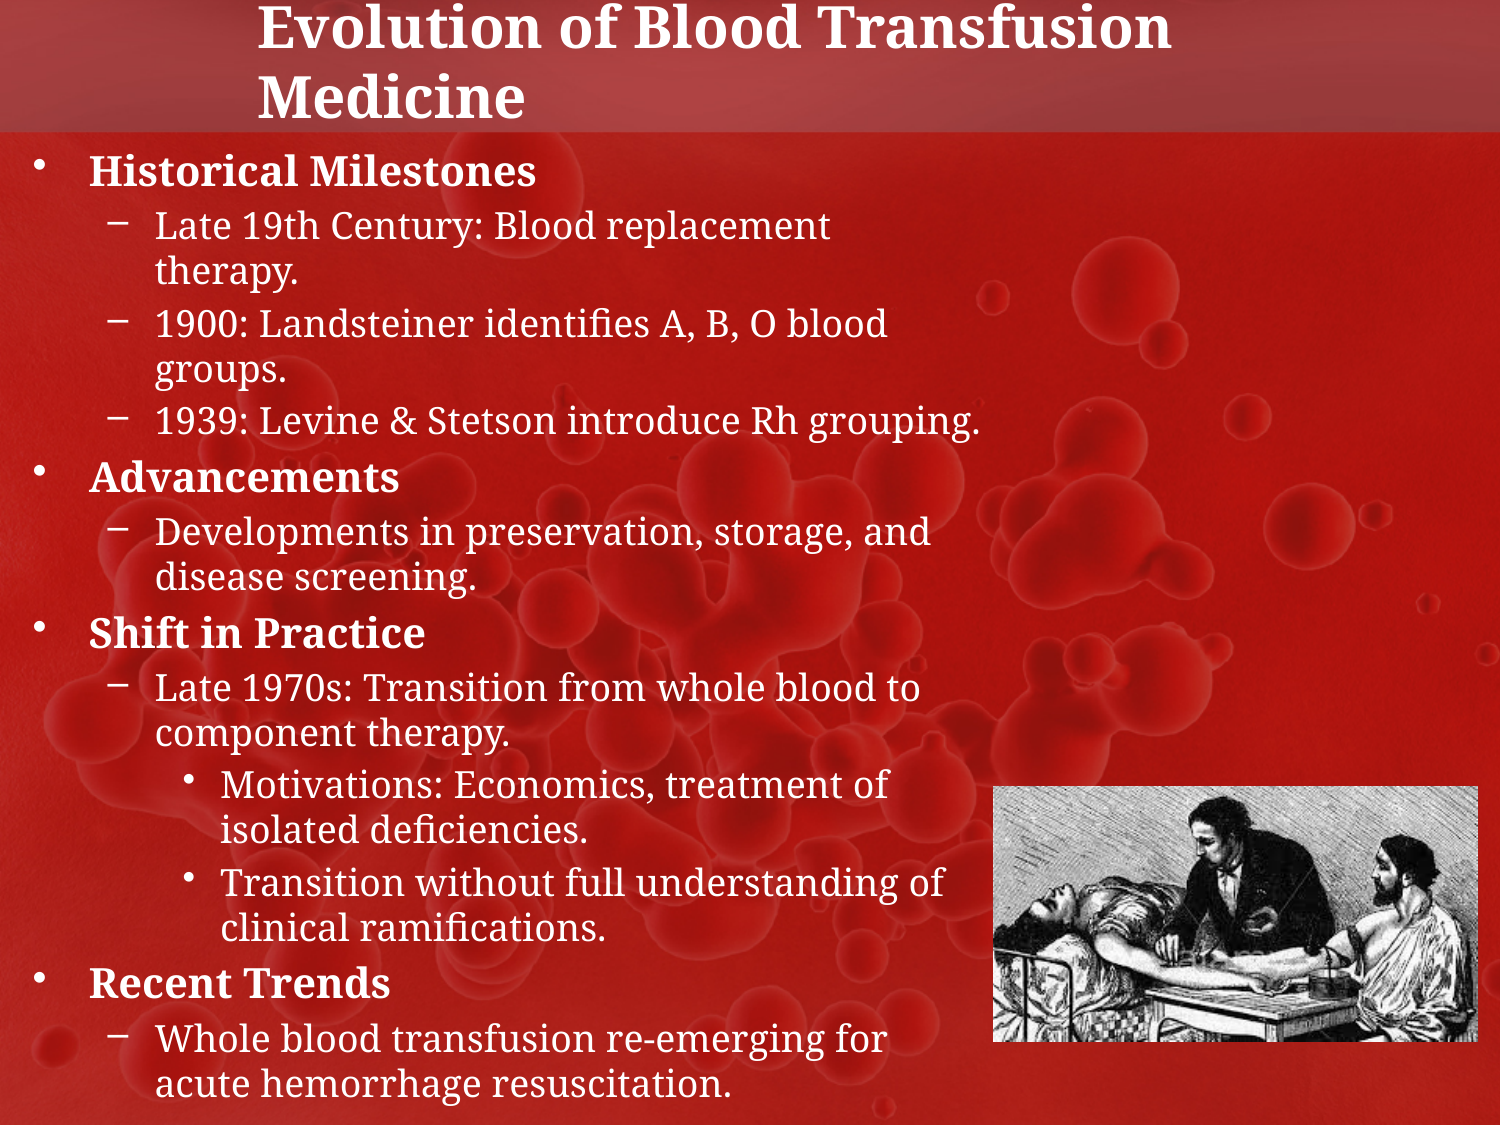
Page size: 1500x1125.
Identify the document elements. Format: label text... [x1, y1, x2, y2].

title Evolution of Blood Transfusion Medicine [241, 18, 1448, 103]
list Historical Milestones Late 19th Century: Blood replacement therapy. 1900: Landsteiner identifies A, B, O blood groups. 1939: Levine & Stetson introduce Rh grouping. Advancements Developments in preservation, storage, and disease screening. Shift in Practice Late 1970s: Transition from whole blood to component therapy. Motivations: Economics, treatment of isolated deficiencies. Transition without full understanding of clinical ramifications. Recent Trends Whole blood transfusion re-emerging for acute hemorrhage resuscitation. [17, 136, 999, 1048]
picture [0, 0, 1500, 1125]
